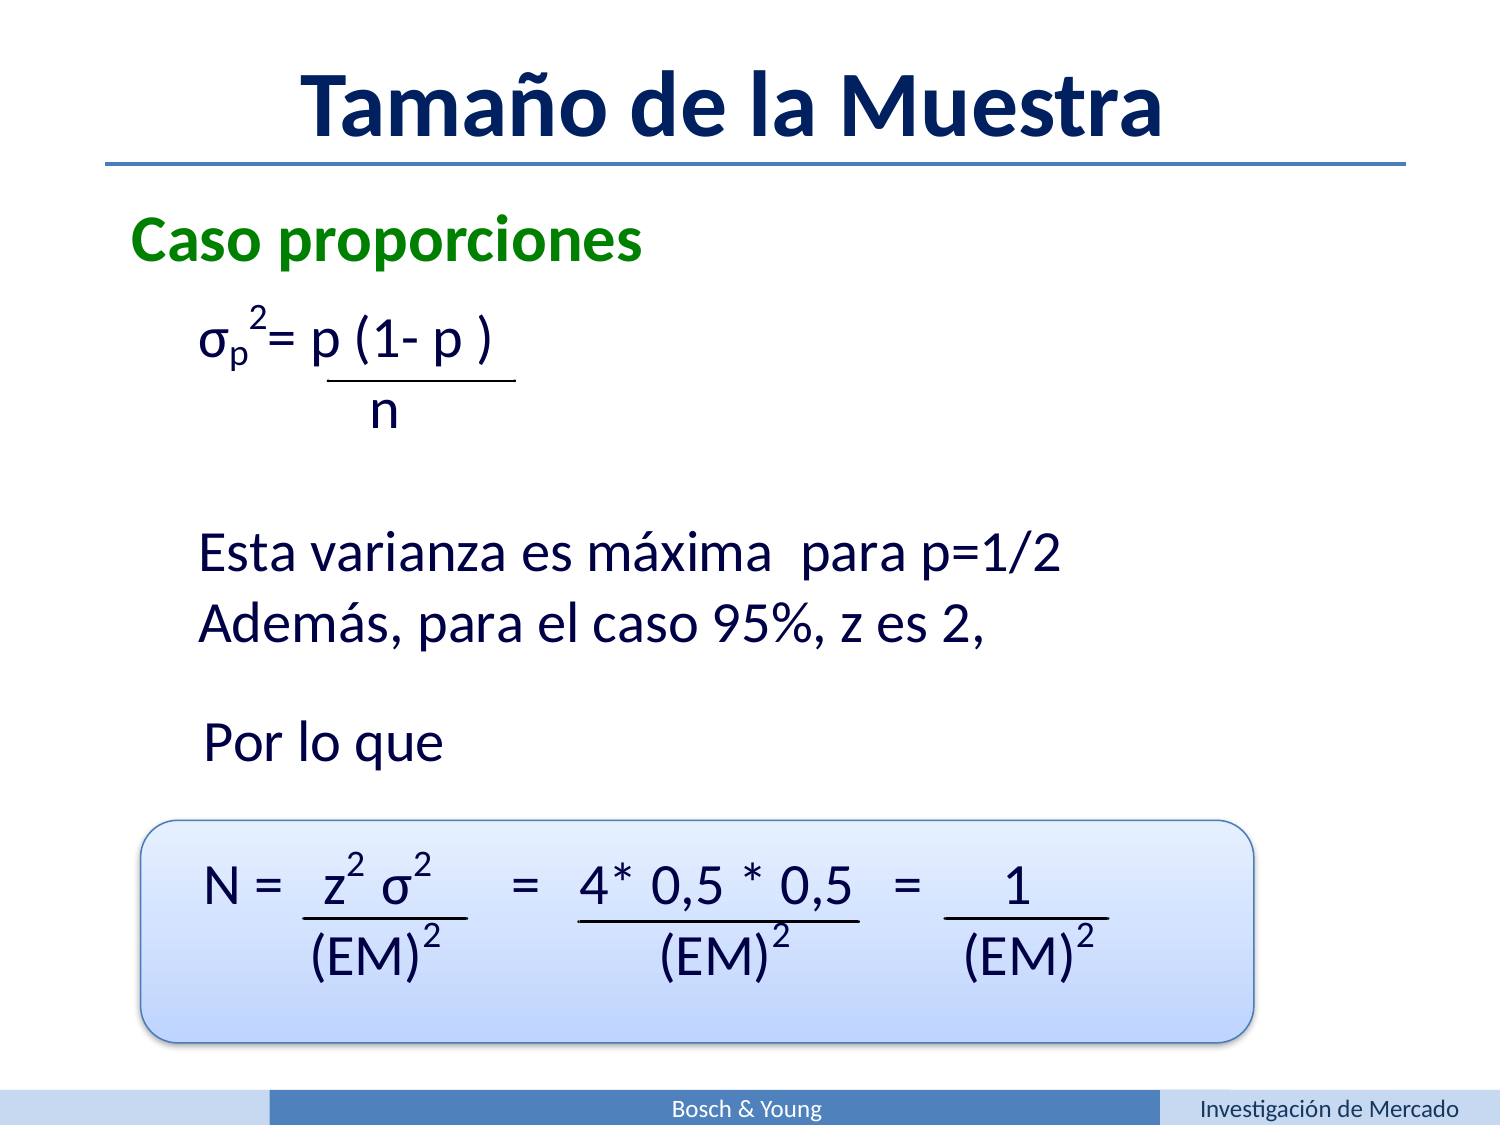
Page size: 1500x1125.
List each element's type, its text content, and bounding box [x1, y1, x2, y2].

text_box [105, 241, 1500, 982]
text_box [0, 1088, 106, 1125]
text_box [111, 990, 1500, 1125]
text_box Tamaño de la Muestra [46, 35, 1418, 163]
text_box Caso proporciones [117, 187, 1380, 239]
